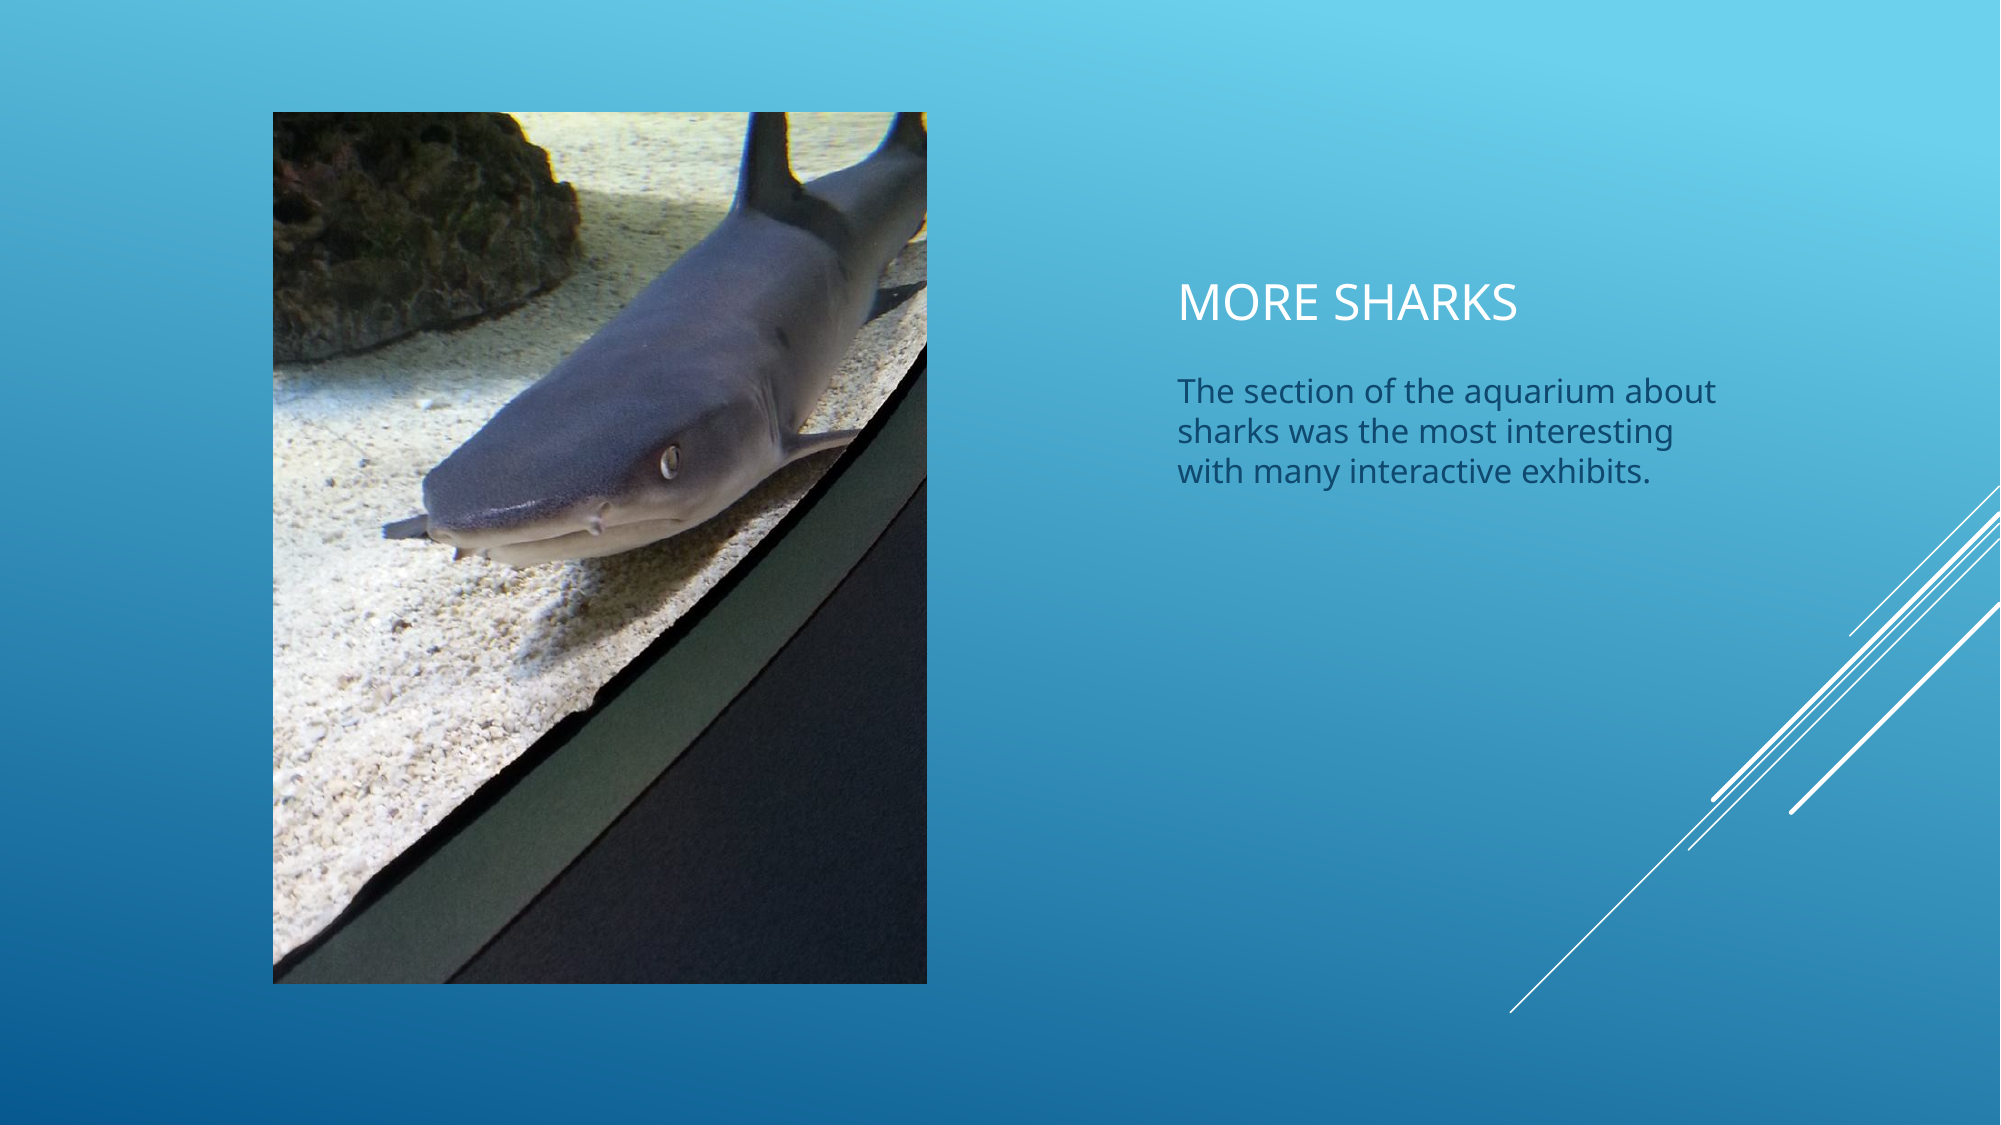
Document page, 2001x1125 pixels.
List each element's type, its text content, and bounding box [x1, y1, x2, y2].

title More sharks [1162, 112, 1763, 338]
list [272, 112, 927, 984]
list The section of the aquarium about sharks was the most interesting with many interactive exhibits. [1162, 362, 1763, 706]
